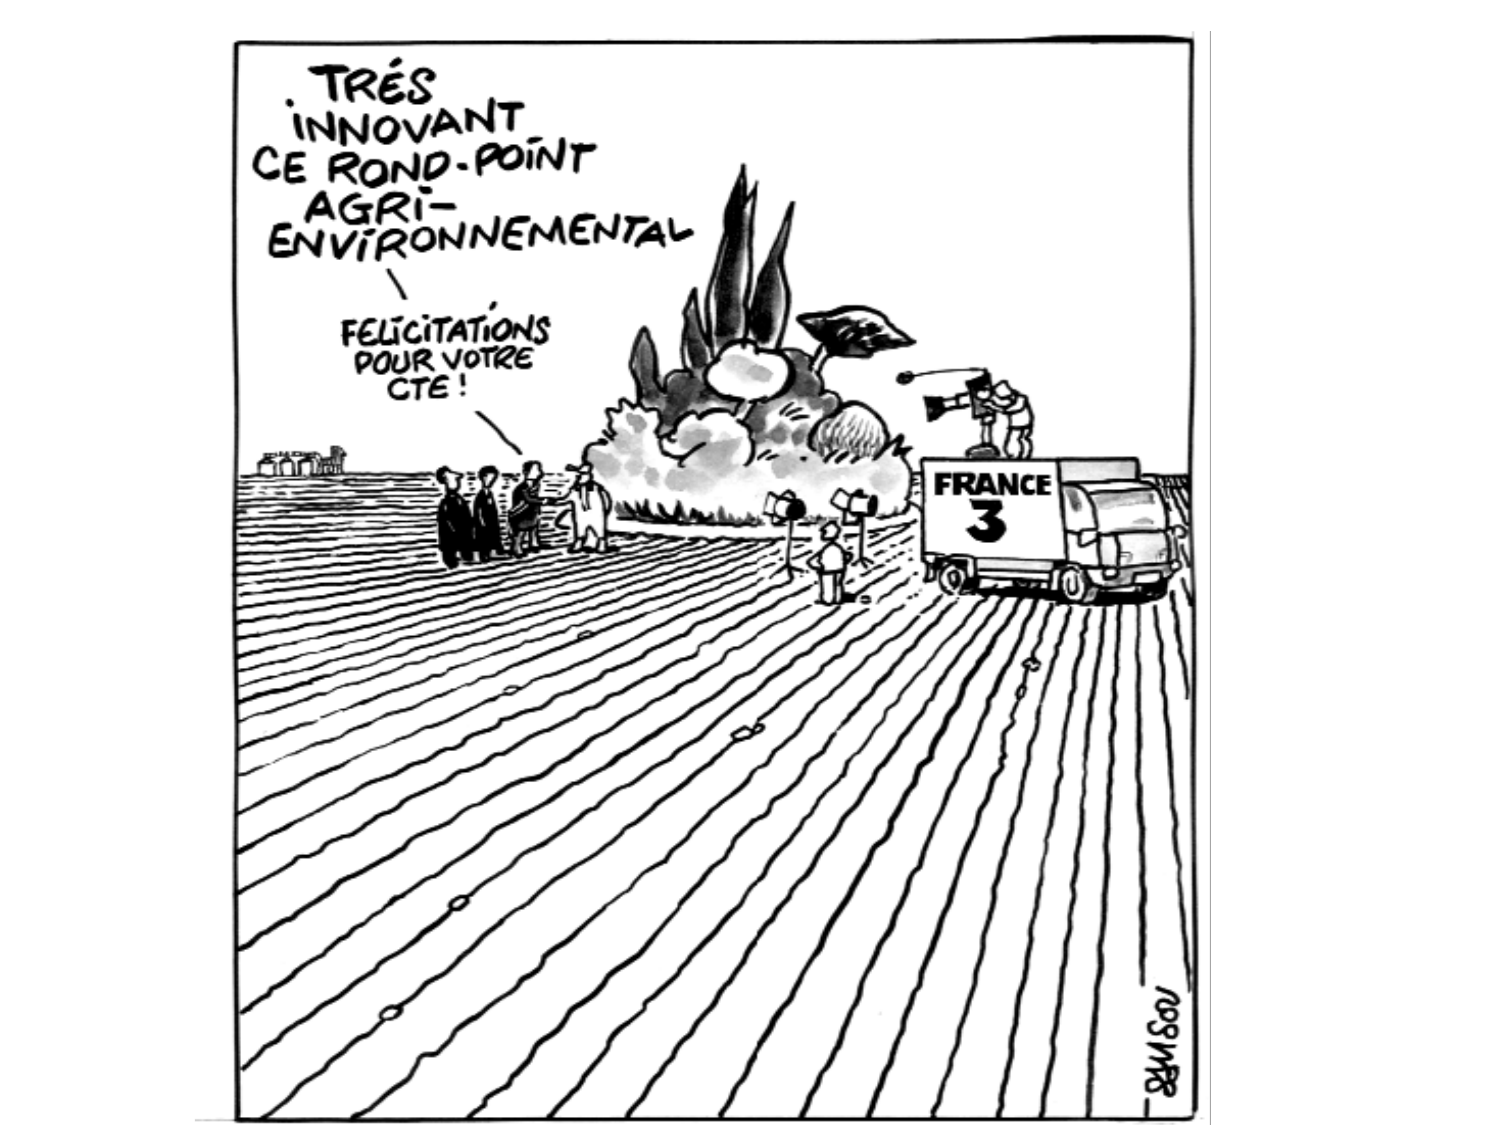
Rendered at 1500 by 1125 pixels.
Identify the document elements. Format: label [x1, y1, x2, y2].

picture [194, 30, 1211, 1125]
